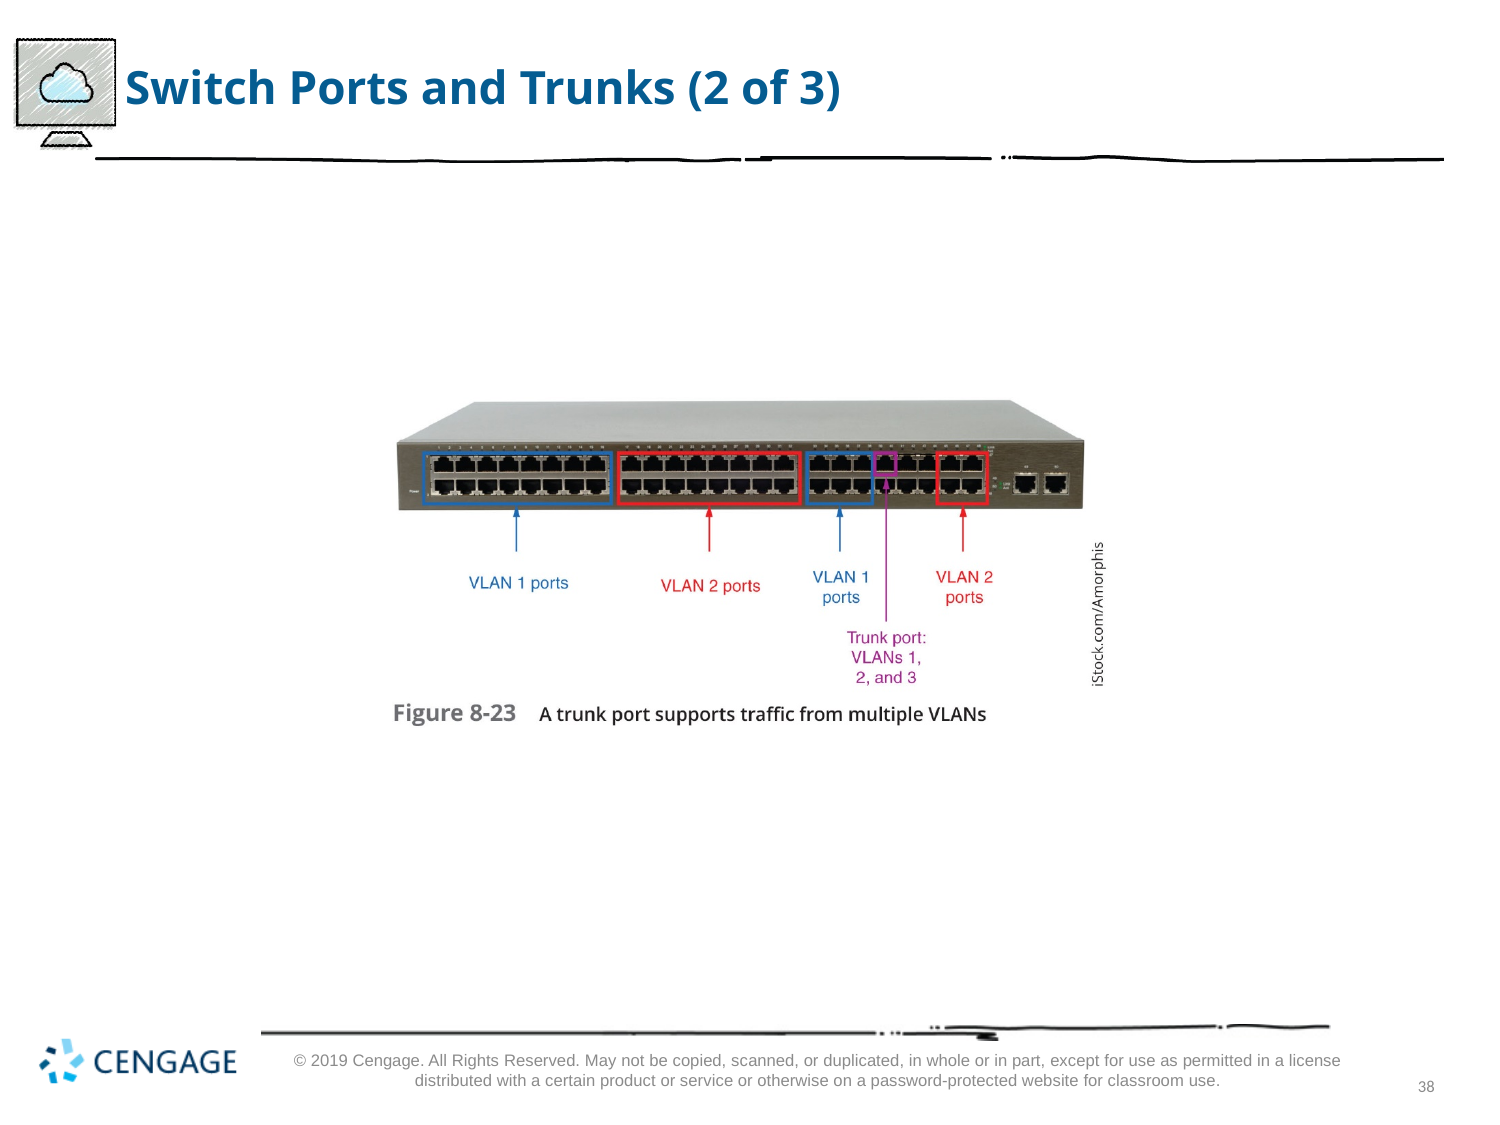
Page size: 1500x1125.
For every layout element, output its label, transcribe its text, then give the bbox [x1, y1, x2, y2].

picture [13, 36, 117, 151]
picture [391, 396, 1108, 728]
title Switch Ports and Trunks (2 of 3) [125, 66, 1442, 116]
picture [95, 155, 1444, 163]
picture [261, 1024, 1331, 1041]
picture [19, 1025, 249, 1096]
footer © 2019 Cengage. All Rights Reserved. May not be copied, scanned, or duplicated, in whole or in part, except for use as permitted in a license distributed with a certain product or service or otherwise on a password-protected website for classroom use. [262, 1050, 1375, 1091]
